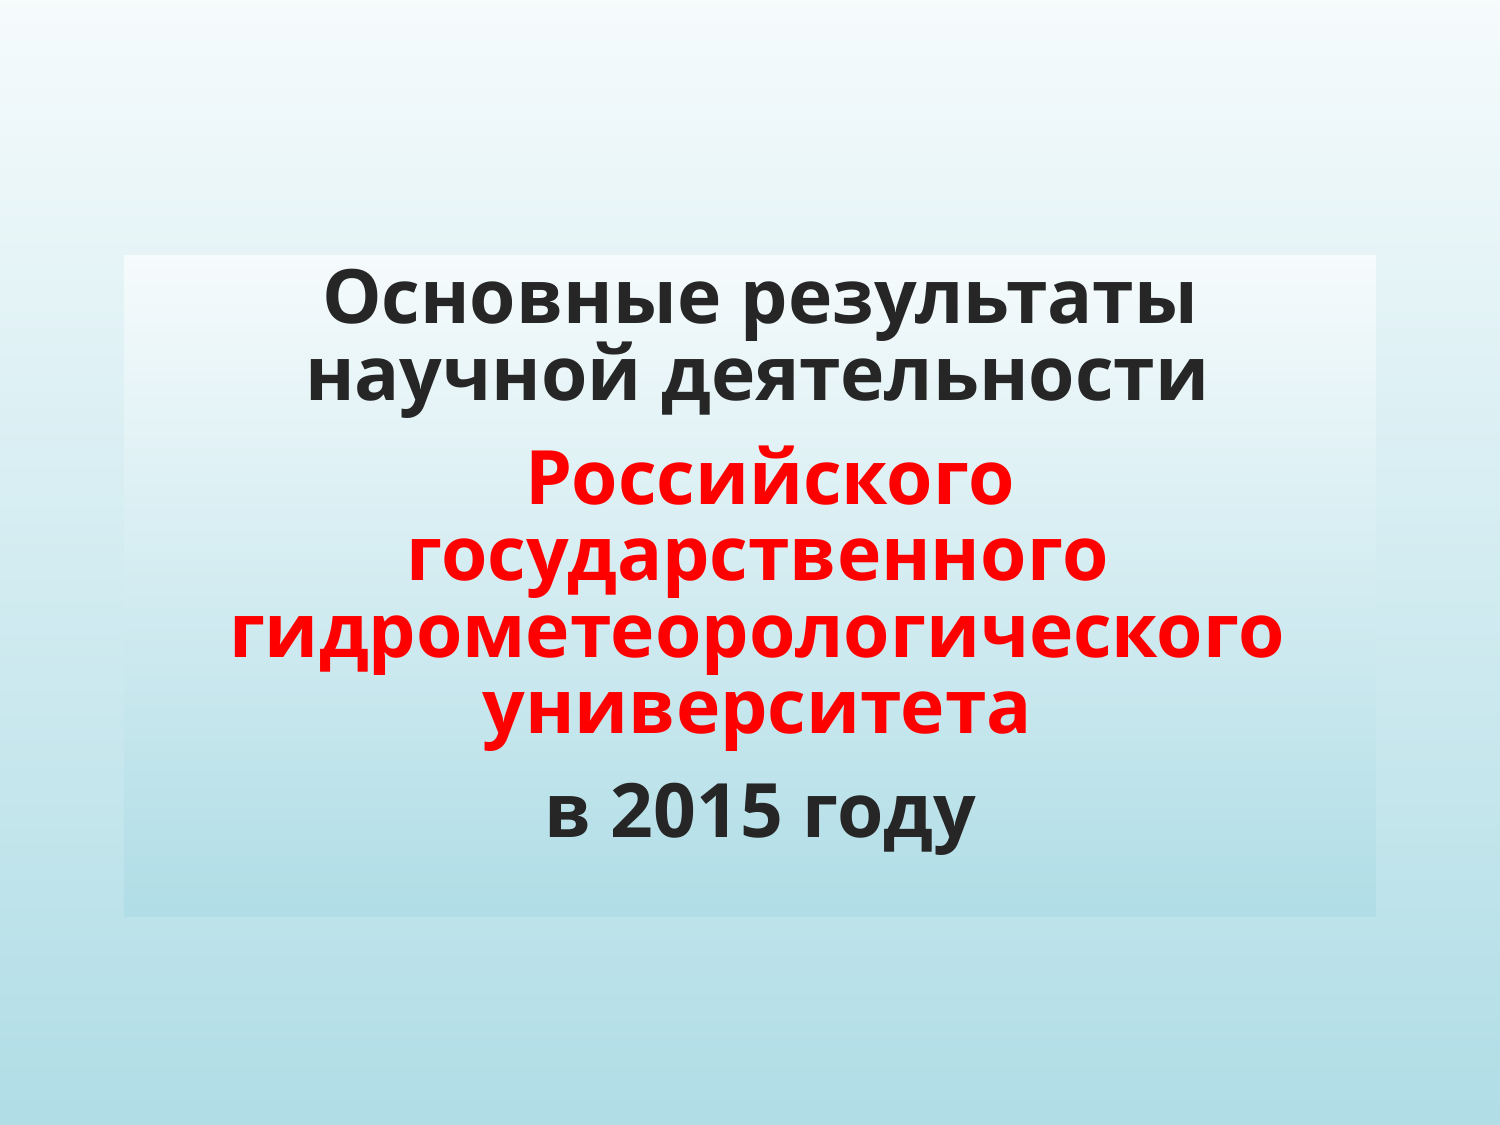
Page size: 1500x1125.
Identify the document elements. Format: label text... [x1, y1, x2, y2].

text_box Основные результаты научной деятельности Российского государственного гидрометеорологического университета в 2015 году [123, 255, 1376, 917]
